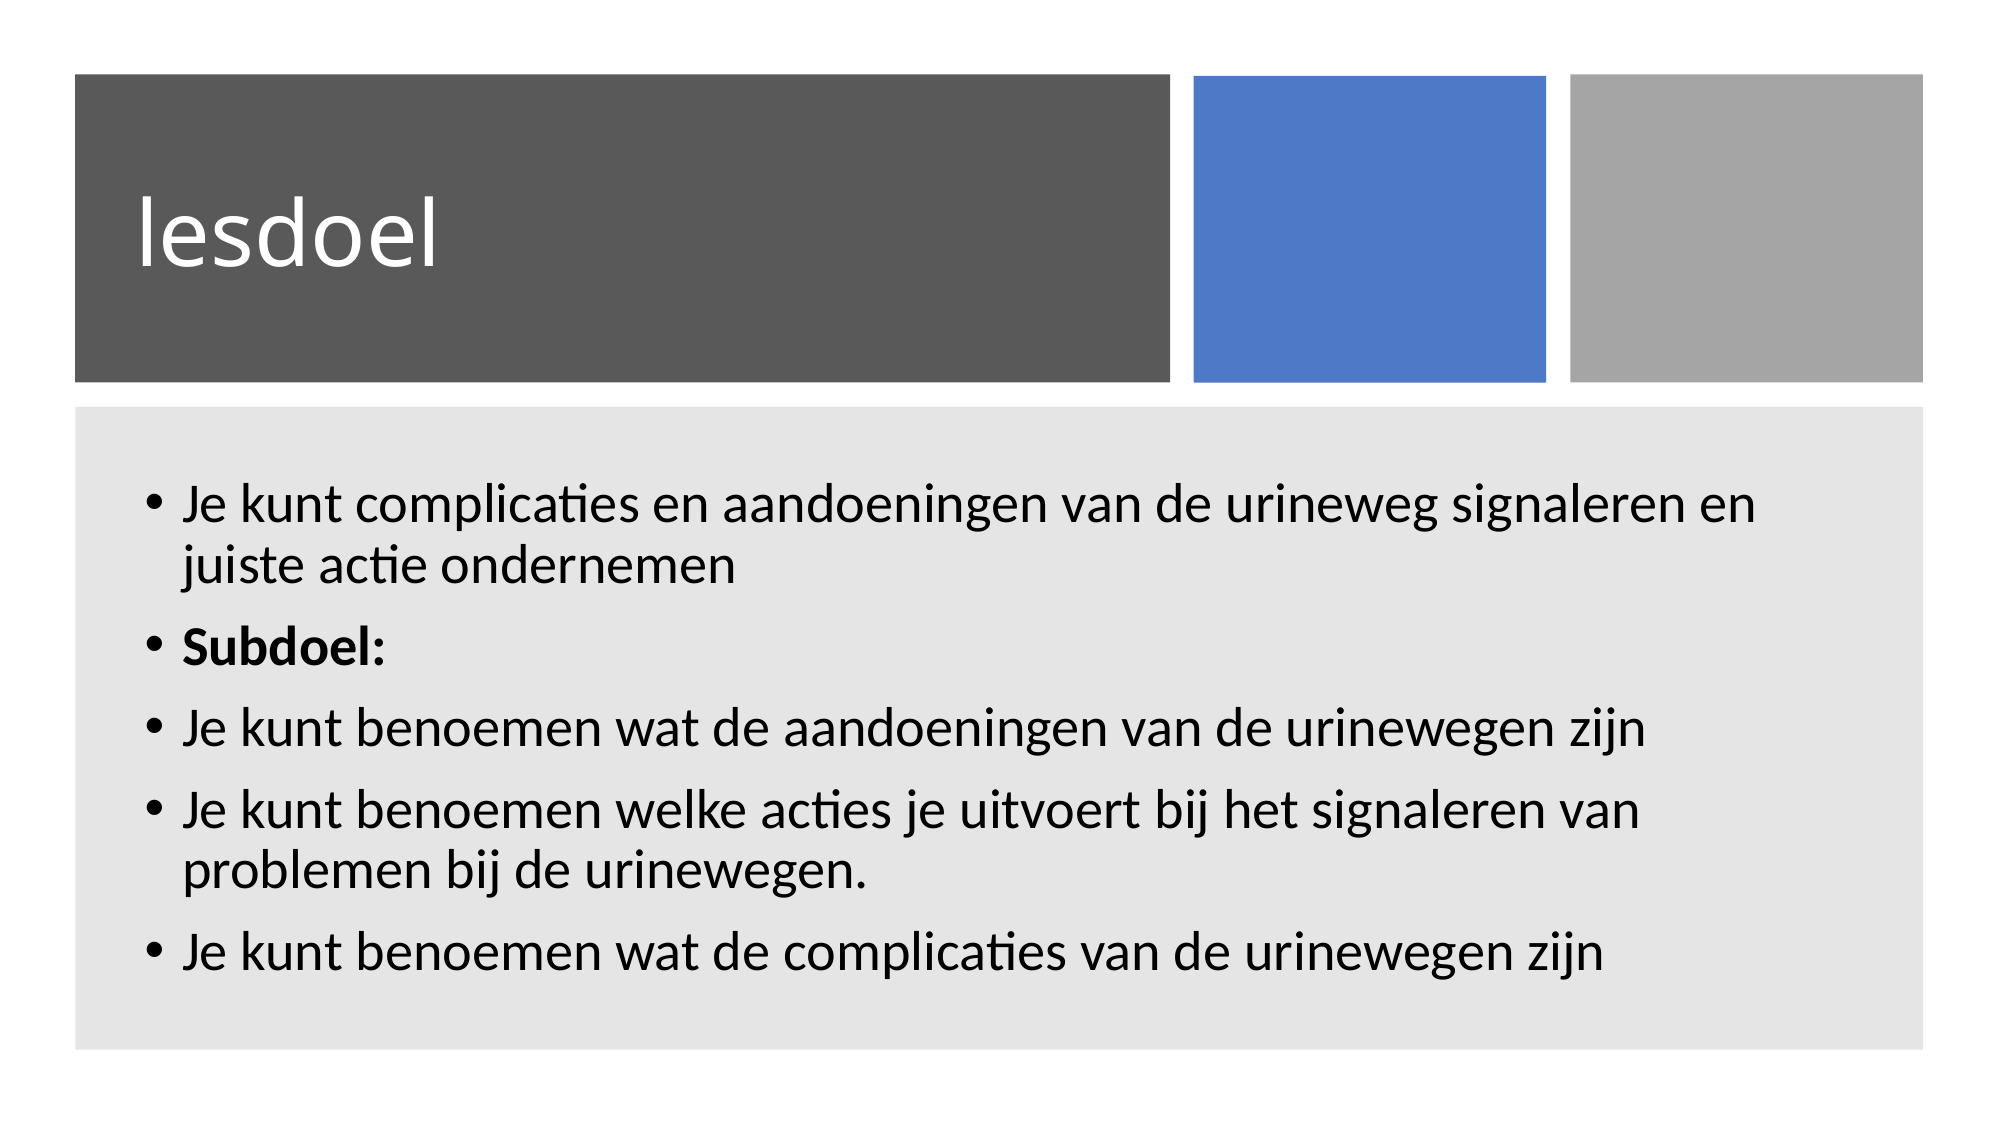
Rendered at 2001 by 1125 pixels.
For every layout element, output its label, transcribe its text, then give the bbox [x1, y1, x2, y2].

text_box [1193, 75, 1547, 384]
list Je kunt complicaties en aandoeningen van de urineweg signaleren en juiste actie ondernemen Subdoel: Je kunt benoemen wat de aandoeningen van de urinewegen zijn Je kunt benoemen welke acties je uitvoert bij het signaleren van problemen bij de urinewegen. Je kunt benoemen wat de complicaties van de urinewegen zijn [129, 459, 1868, 998]
text_box [1569, 73, 1924, 383]
text_box [74, 406, 1924, 1051]
title lesdoel [120, 120, 1119, 354]
text_box [74, 73, 1171, 383]
